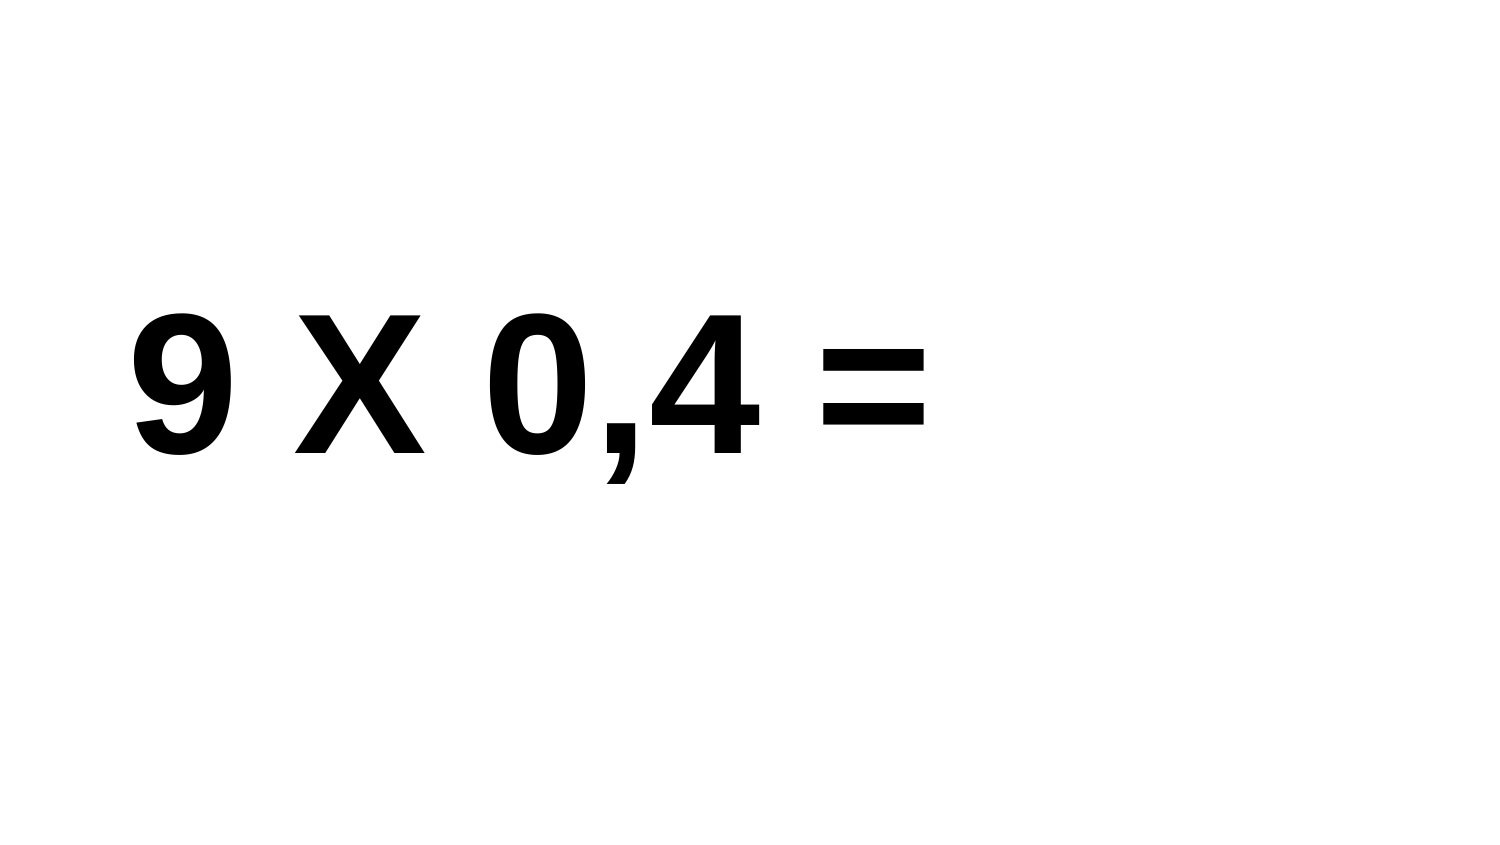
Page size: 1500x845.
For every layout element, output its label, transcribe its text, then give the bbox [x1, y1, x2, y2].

text_box 9 X 0,4 = [112, 318, 1388, 509]
